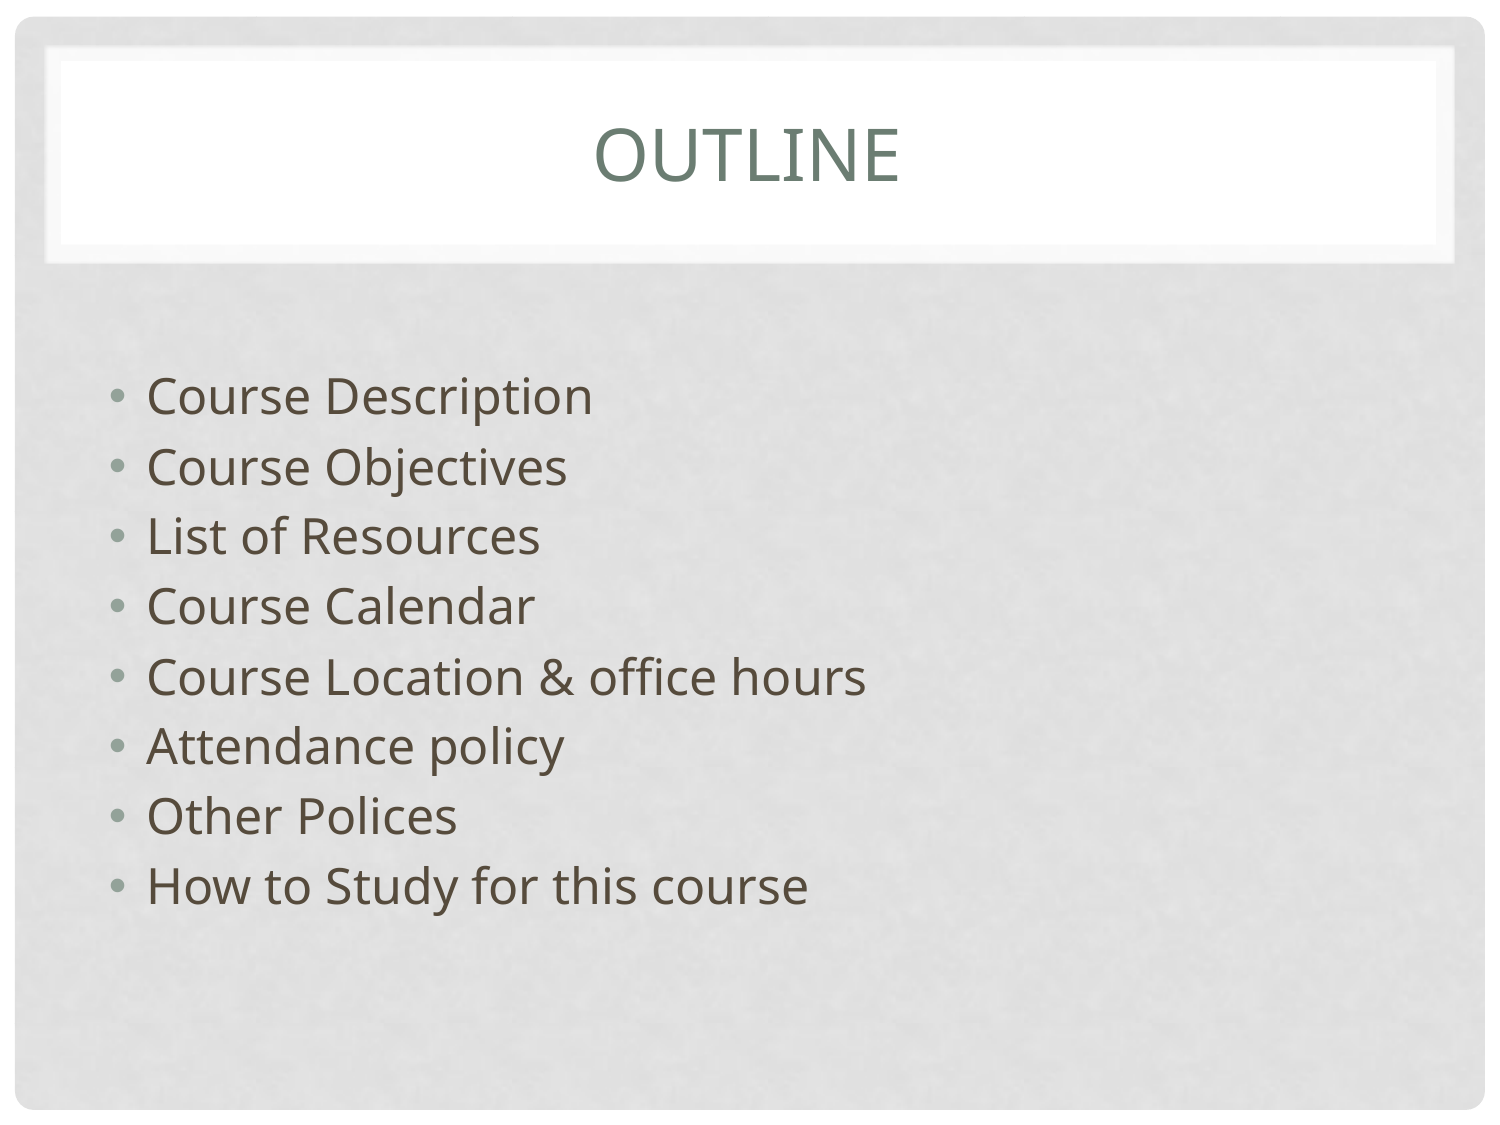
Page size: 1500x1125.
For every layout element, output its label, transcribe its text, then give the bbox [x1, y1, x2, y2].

title OUTLINE [69, 66, 1425, 238]
list Course Description Course Objectives List of Resources Course Calendar Course Location & office hours Attendance policy Other Polices How to Study for this course [75, 287, 1425, 1005]
